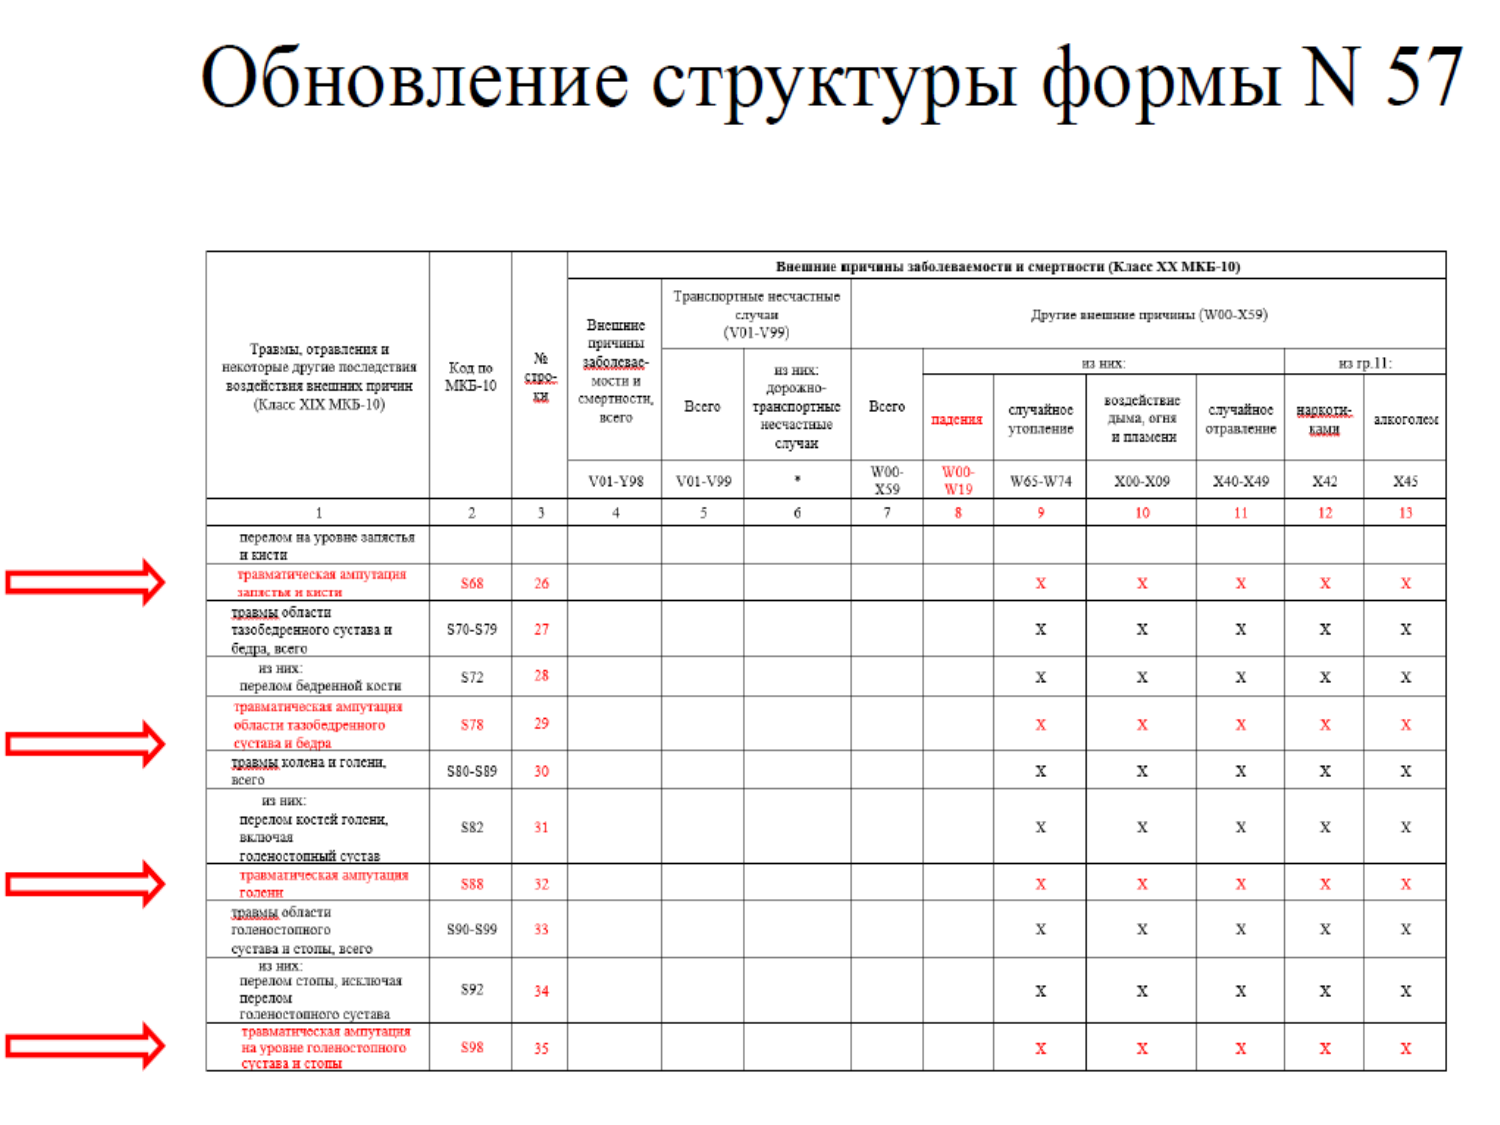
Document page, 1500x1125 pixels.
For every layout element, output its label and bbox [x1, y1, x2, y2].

list [0, 0, 1500, 1083]
